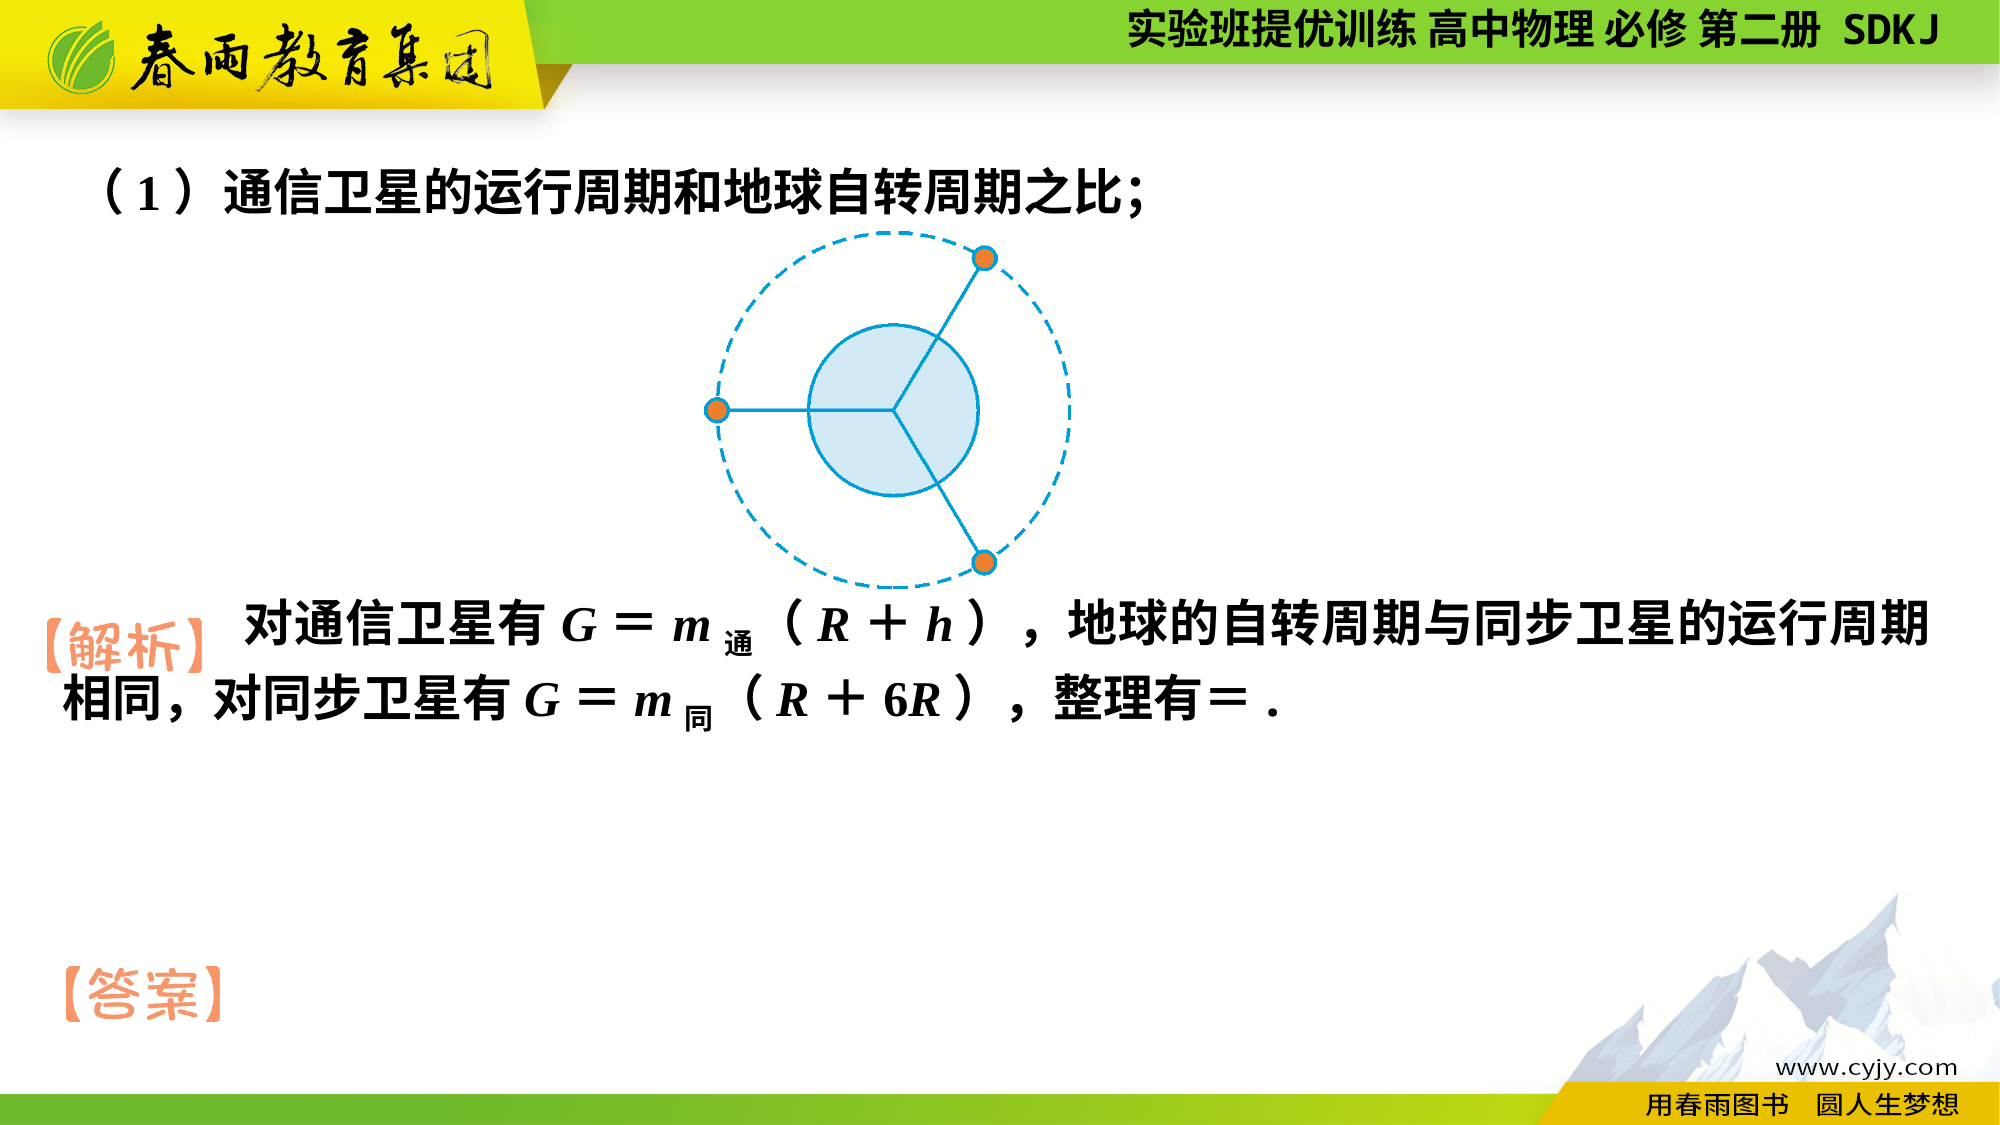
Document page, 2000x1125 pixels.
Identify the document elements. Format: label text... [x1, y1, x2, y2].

list （1）通信卫星的运行周期和地球自转周期之比； [59, 122, 1944, 217]
picture [0, 0, 2000, 1125]
